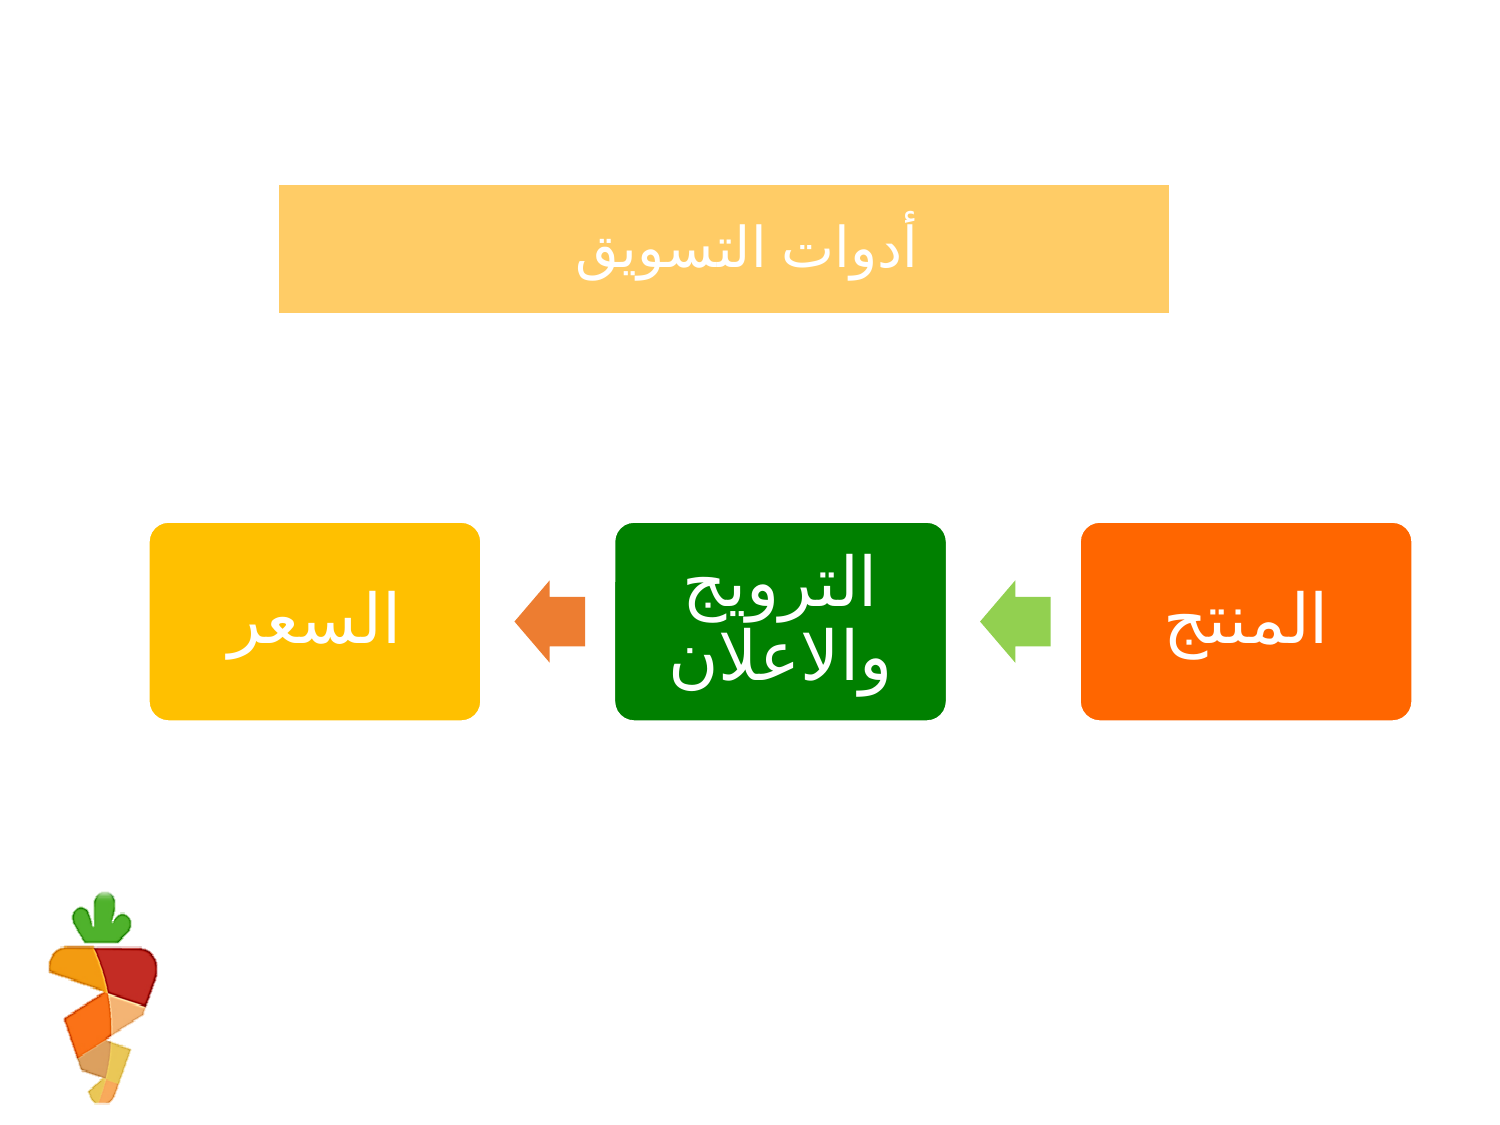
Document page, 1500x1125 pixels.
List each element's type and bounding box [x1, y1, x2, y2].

text_box [147, 314, 1414, 929]
text_box [277, 184, 1171, 314]
picture [41, 889, 163, 1105]
